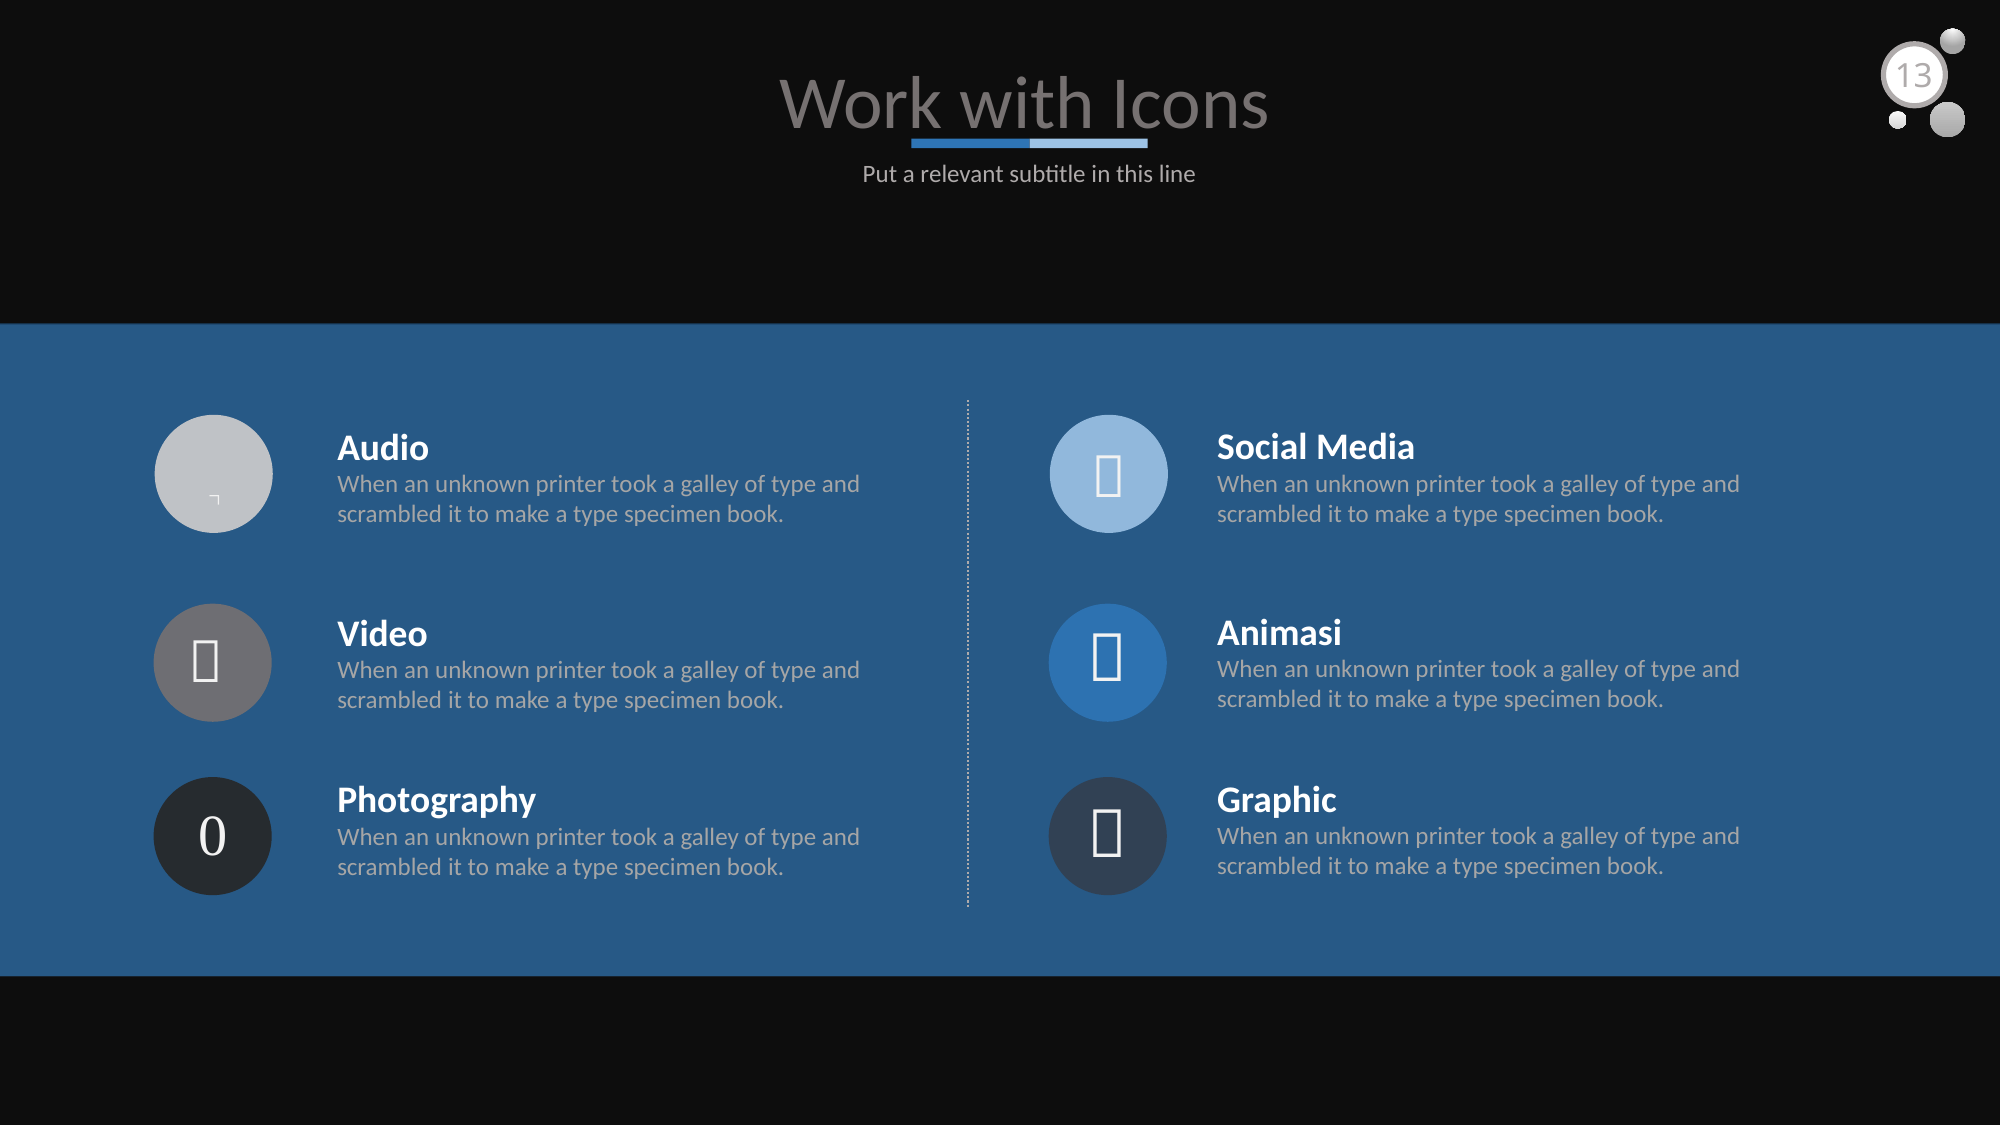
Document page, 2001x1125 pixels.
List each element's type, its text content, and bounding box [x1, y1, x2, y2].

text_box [153, 777, 272, 896]
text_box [1876, 28, 1966, 138]
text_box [1049, 414, 1168, 533]
text_box [0, 977, 2000, 1125]
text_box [0, 323, 2000, 977]
text_box Work with Icons [597, 1, 1454, 152]
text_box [154, 414, 273, 533]
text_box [322, 415, 918, 890]
text_box Put a relevant subtitle in this line [792, 142, 1267, 202]
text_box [911, 138, 1148, 149]
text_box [1048, 777, 1167, 896]
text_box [1048, 603, 1167, 722]
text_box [1202, 414, 1798, 889]
text_box [0, 0, 2000, 323]
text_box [153, 603, 272, 722]
